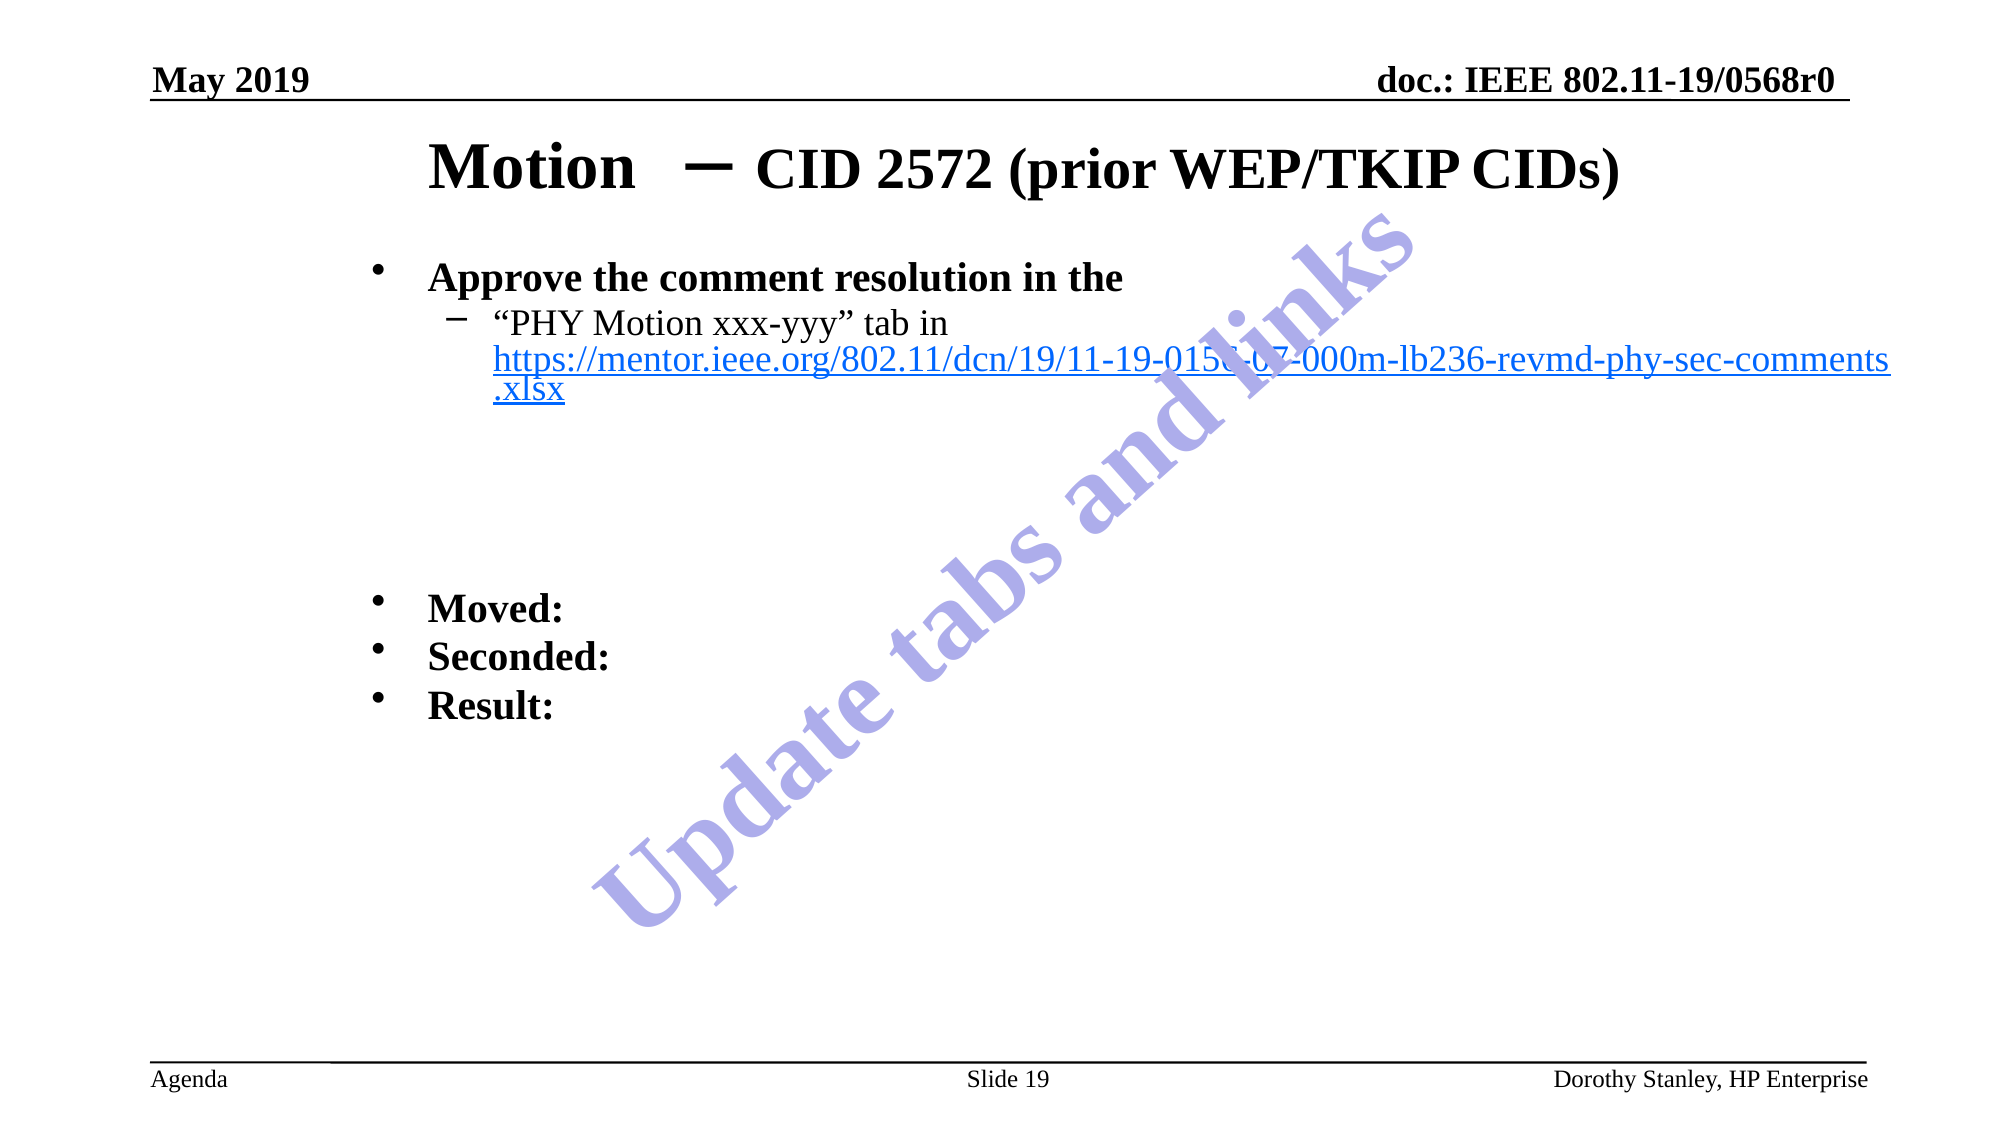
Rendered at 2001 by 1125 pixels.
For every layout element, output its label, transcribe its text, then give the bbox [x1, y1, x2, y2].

slide_number Slide 19 [966, 1062, 1051, 1093]
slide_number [152, 54, 567, 100]
list Approve the comment resolution in the “PHY Motion xxx-yyy” tab in https://mentor.ieee.org/802.11/dcn/19/11-19-0156-07-000m-lb236-revmd-phy-sec-comments.xlsx Moved: Seconded: Result: [356, 251, 1911, 1002]
text_box Update tabs and links [547, 147, 1452, 977]
title Motion – CID 2572 (prior WEP/TKIP CIDs) [200, 75, 1850, 250]
footer Dorothy Stanley, HP Enterprise [1549, 1062, 1869, 1093]
